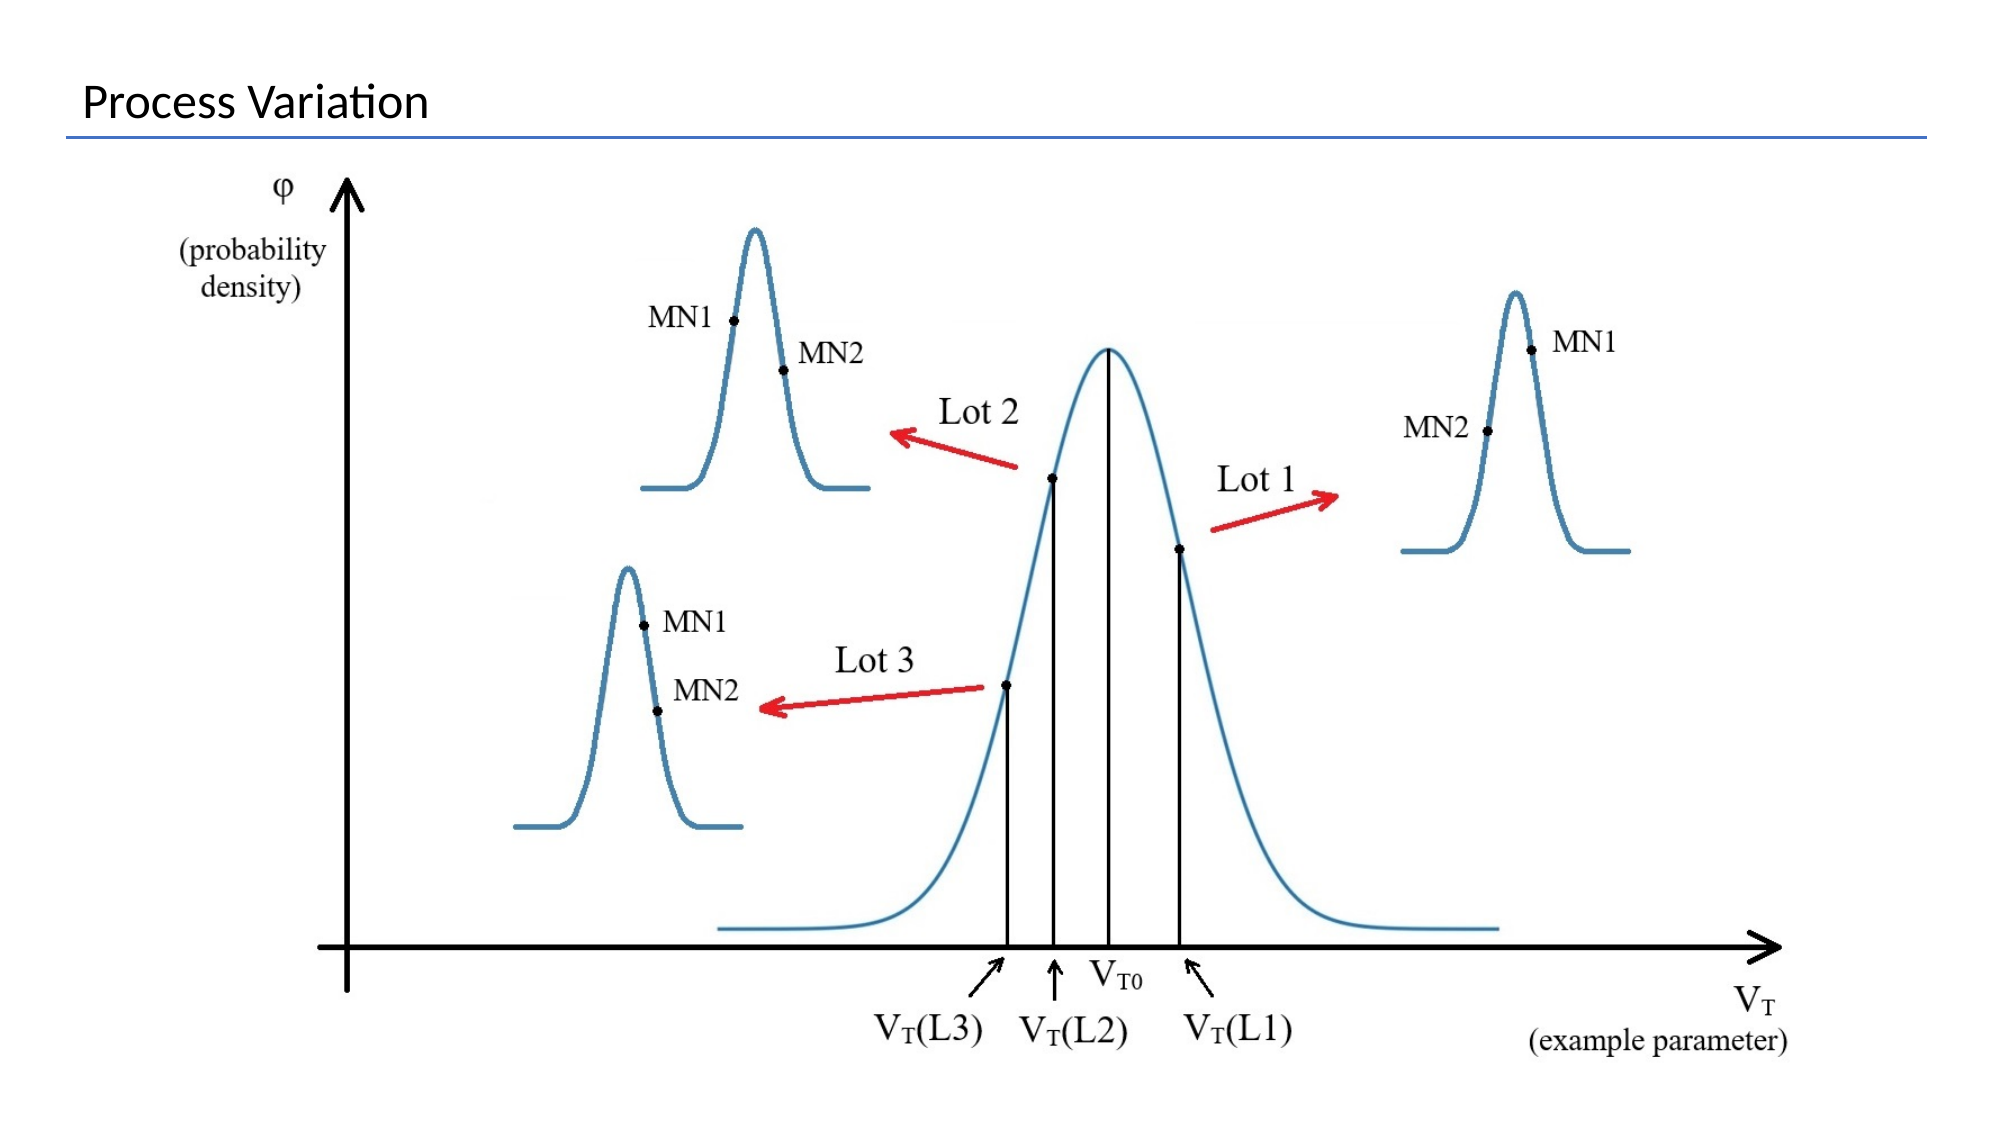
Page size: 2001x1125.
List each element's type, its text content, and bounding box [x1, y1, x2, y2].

picture [170, 163, 1801, 1076]
text_box Process Variation [67, 61, 445, 137]
